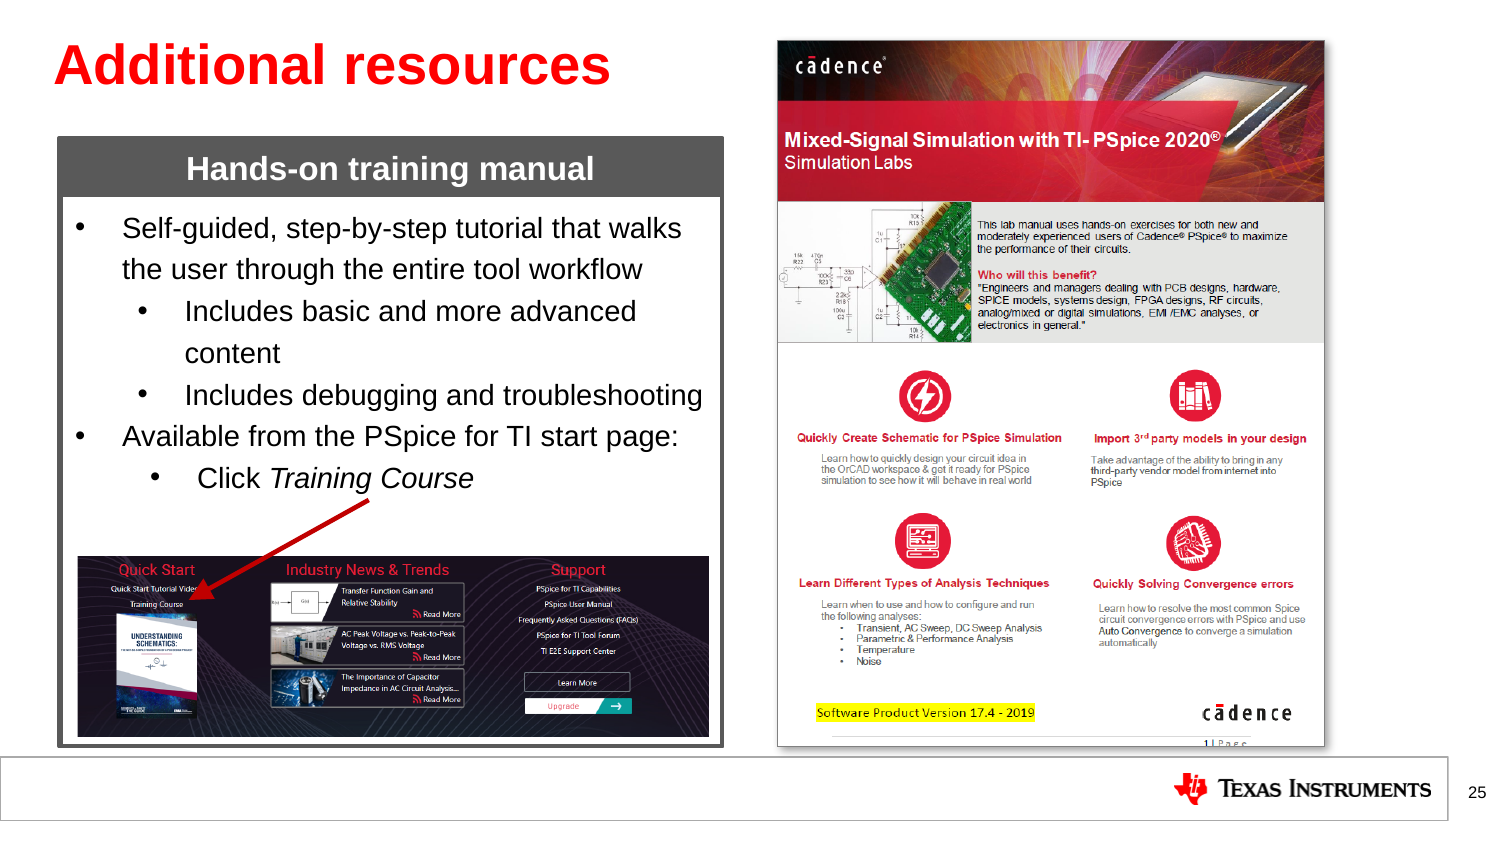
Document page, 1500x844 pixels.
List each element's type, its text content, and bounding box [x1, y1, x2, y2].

picture [1174, 801, 1431, 805]
title Additional resources [37, 17, 1426, 119]
slide_number 25 [1151, 774, 1500, 801]
picture [777, 40, 1325, 747]
picture [77, 556, 710, 737]
text_box [57, 136, 724, 748]
text_box Self-guided, step-by-step tutorial that walks the user through the entire tool workflow Includes basic and more advanced content Includes debugging and troubleshooting Available from the PSpice for TI start page: Click Training Course [58, 193, 724, 748]
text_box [188, 499, 369, 601]
text_box Hands-on training manual [59, 139, 723, 195]
